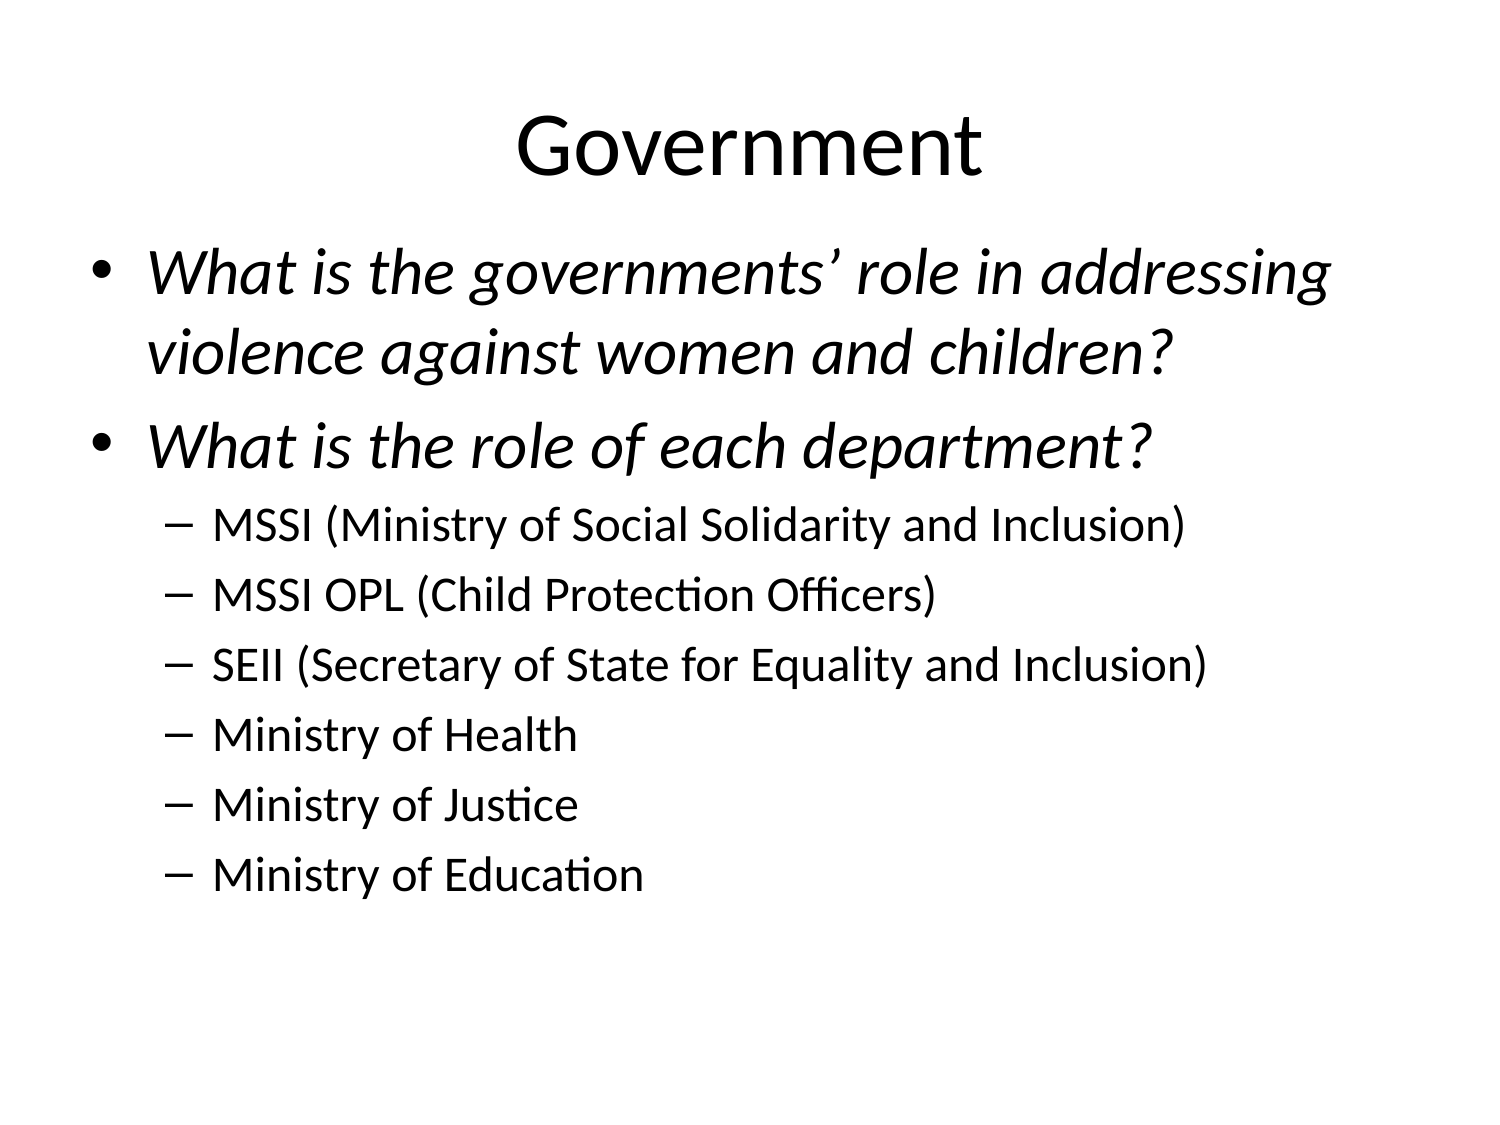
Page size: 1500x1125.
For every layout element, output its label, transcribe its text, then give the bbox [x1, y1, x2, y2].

title Government [75, 45, 1425, 220]
list What is the governments’ role in addressing violence against women and children? What is the role of each department? MSSI (Ministry of Social Solidarity and Inclusion) MSSI OPL (Child Protection Officers) SEII (Secretary of State for Equality and Inclusion) Ministry of Health Ministry of Justice Ministry of Education [75, 220, 1425, 1042]
